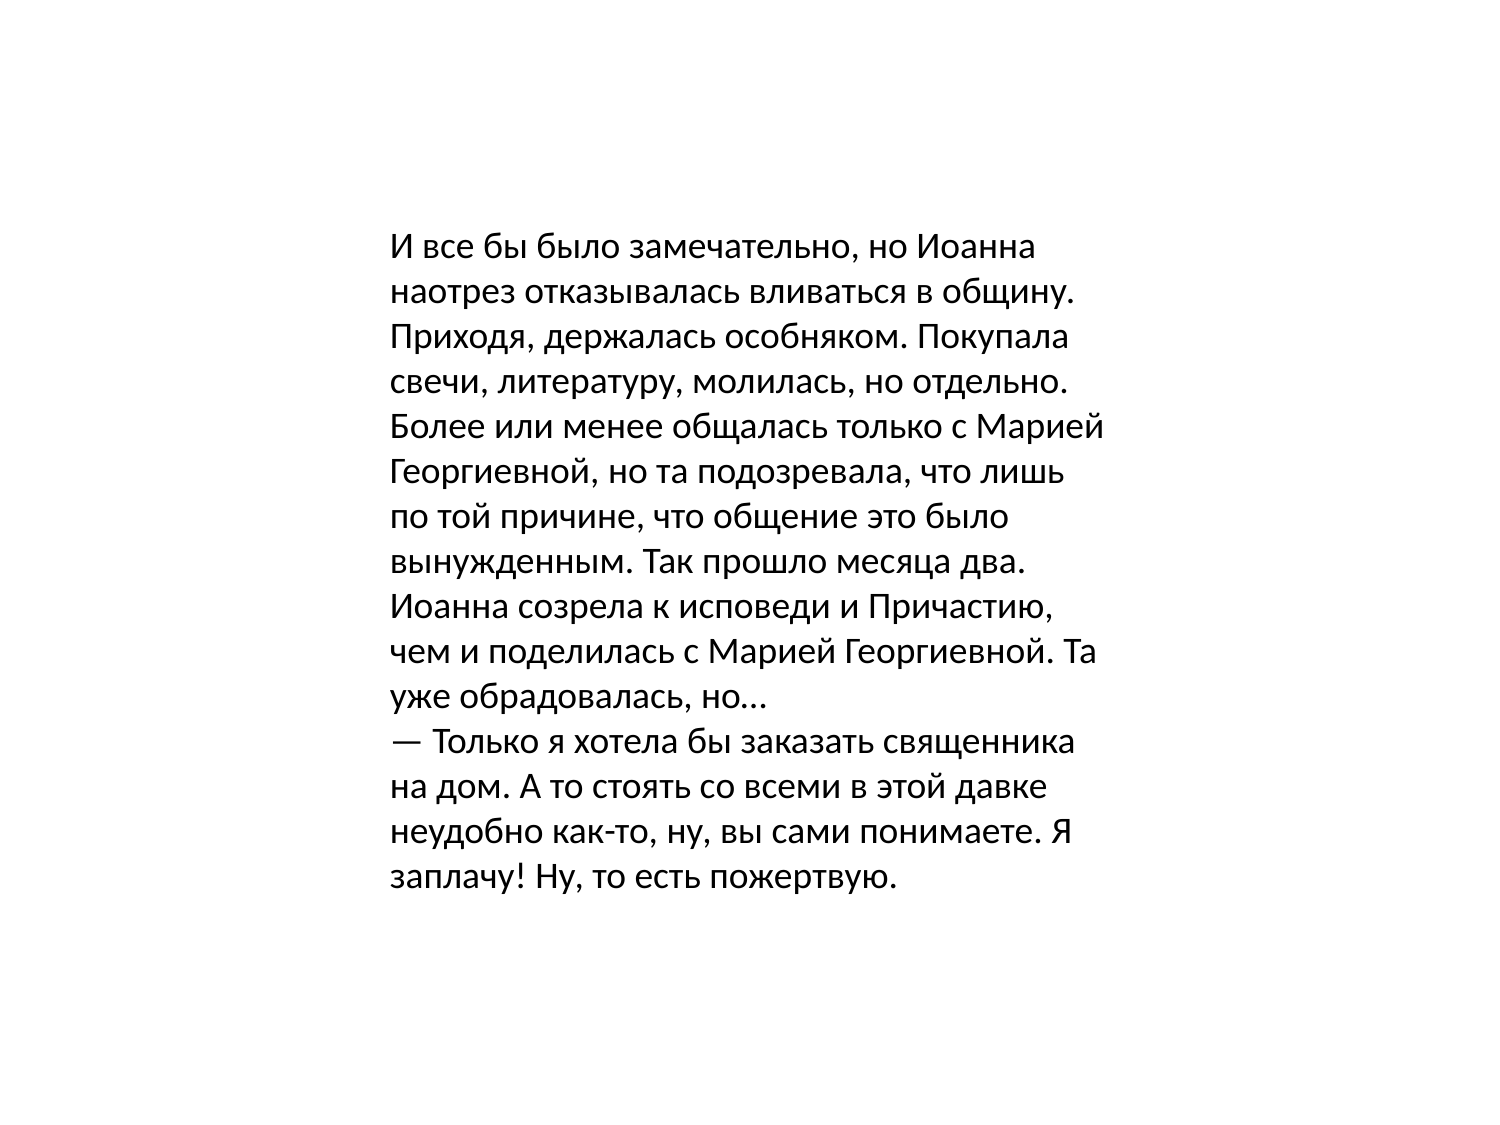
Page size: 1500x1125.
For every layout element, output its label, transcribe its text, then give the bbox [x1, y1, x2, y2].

text_box И все бы было замечательно, но Иоанна наотрез отказывалась вливаться в общину. Приходя, держалась особняком. Покупала свечи, литературу, молилась, но отдельно. Более или менее общалась только с Марией Георгиевной, но та подозревала, что лишь по той причине, что общение это было вынужденным. Так прошло месяца два. Иоанна созрела к исповеди и Причастию, чем и поделилась с Марией Георгиевной. Та уже обрадовалась, но… — Только я хотела бы заказать священника на дом. А то стоять со всеми в этой давке неудобно как-то, ну, вы сами понимаете. Я заплачу! Ну, то есть пожертвую. [374, 214, 1125, 904]
